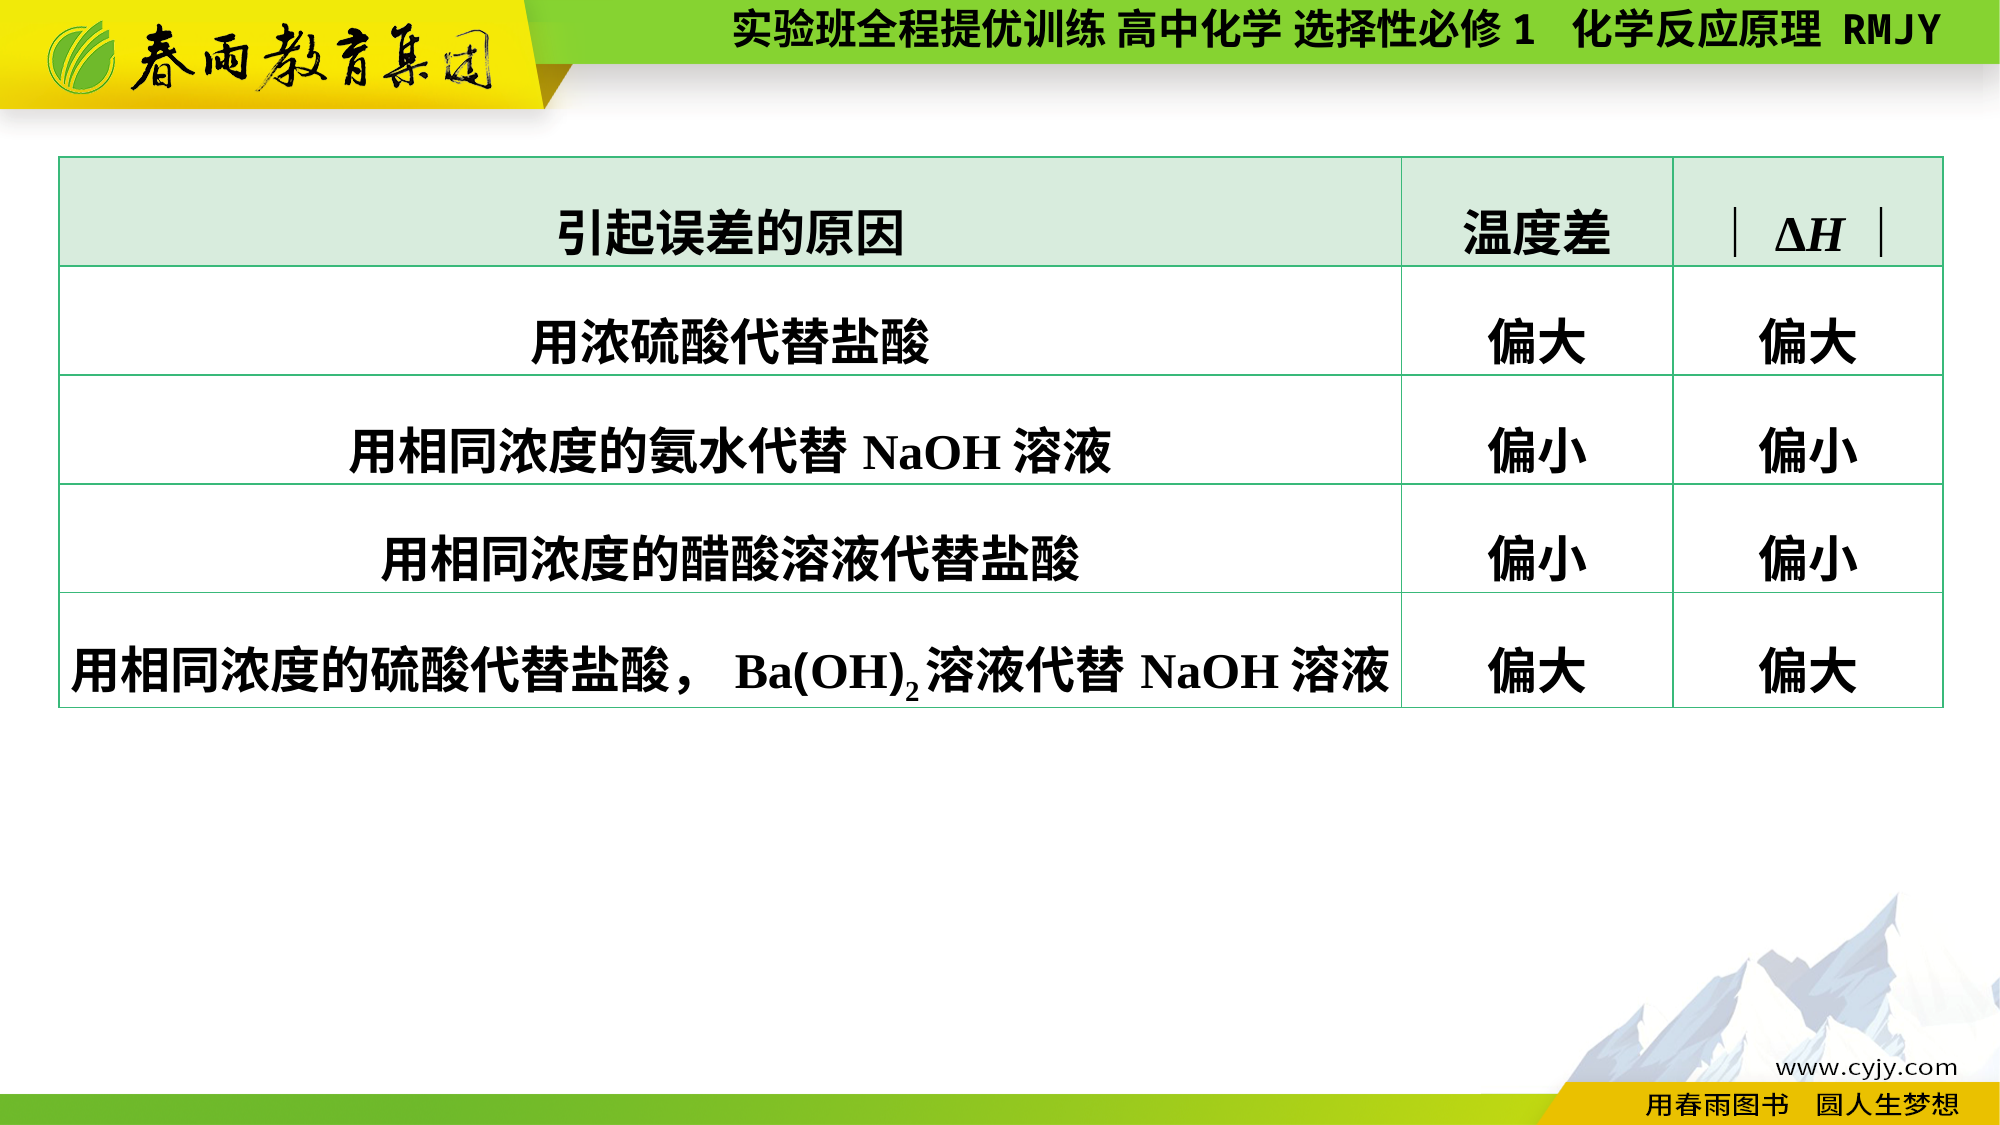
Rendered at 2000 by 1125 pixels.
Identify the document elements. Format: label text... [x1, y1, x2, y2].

table_cell 用浓硫酸代替盐酸 [60, 267, 1401, 374]
table_cell 用相同浓度的硫酸代替盐酸，Ba(OH)2溶液代替NaOH溶液 [60, 593, 1401, 707]
table_cell 偏小 [1674, 485, 1942, 592]
table_cell 偏小 [1402, 376, 1672, 483]
table_header ｜ΔH｜ [1674, 158, 1942, 265]
table_cell 偏大 [1402, 593, 1672, 707]
table_cell 用相同浓度的醋酸溶液代替盐酸 [60, 485, 1401, 592]
table_cell 偏小 [1674, 376, 1942, 483]
table_header 引起误差的原因 [60, 158, 1401, 265]
table_header 温度差 [1402, 158, 1672, 265]
table_cell 偏大 [1402, 267, 1672, 374]
table_cell 偏大 [1674, 593, 1942, 707]
table_cell 偏小 [1402, 485, 1672, 592]
table_cell 偏大 [1674, 267, 1942, 374]
picture [0, 0, 2000, 1125]
table_cell 用相同浓度的氨水代替NaOH溶液 [60, 376, 1401, 483]
